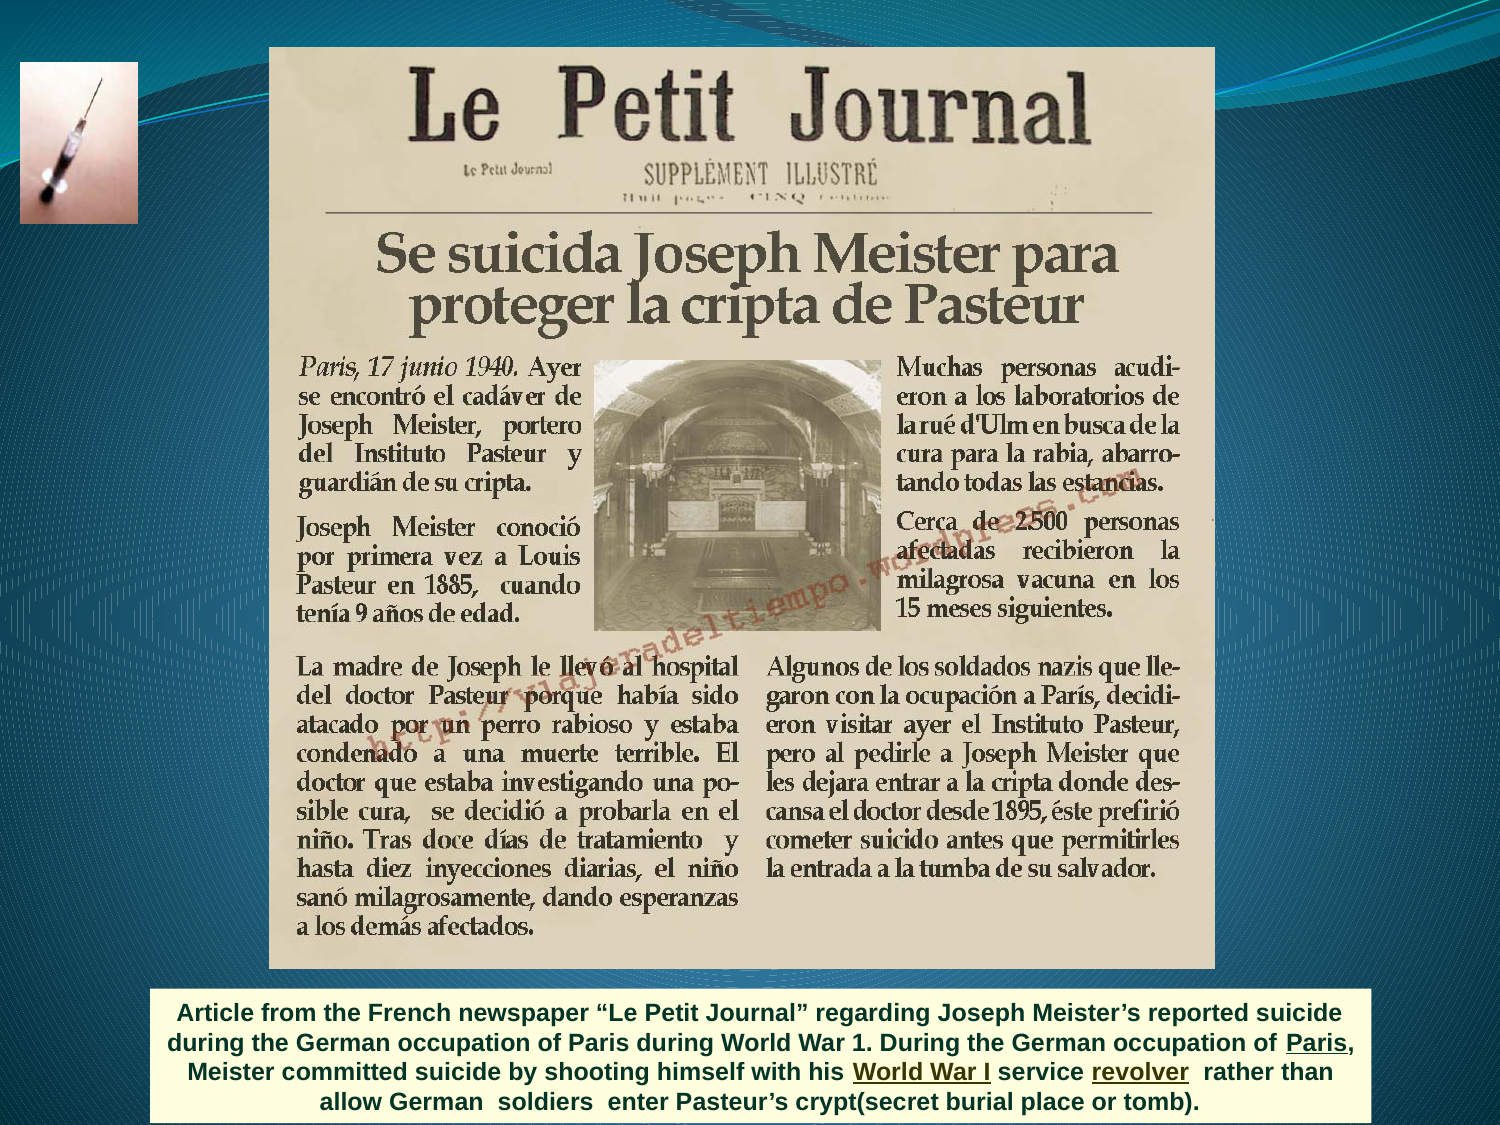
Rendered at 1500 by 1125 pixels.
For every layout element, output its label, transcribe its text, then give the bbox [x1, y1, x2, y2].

text_box Article from the French newspaper “Le Petit Journal” regarding Joseph Meister’s reported suicide during the German occupation of Paris during World War 1. During the German occupation of Paris, Meister committed suicide by shooting himself with his World War I service revolver rather than allow German soldiers enter Pasteur’s crypt(secret burial place or tomb). [150, 988, 1372, 1124]
picture [20, 63, 138, 224]
picture [268, 47, 1215, 970]
